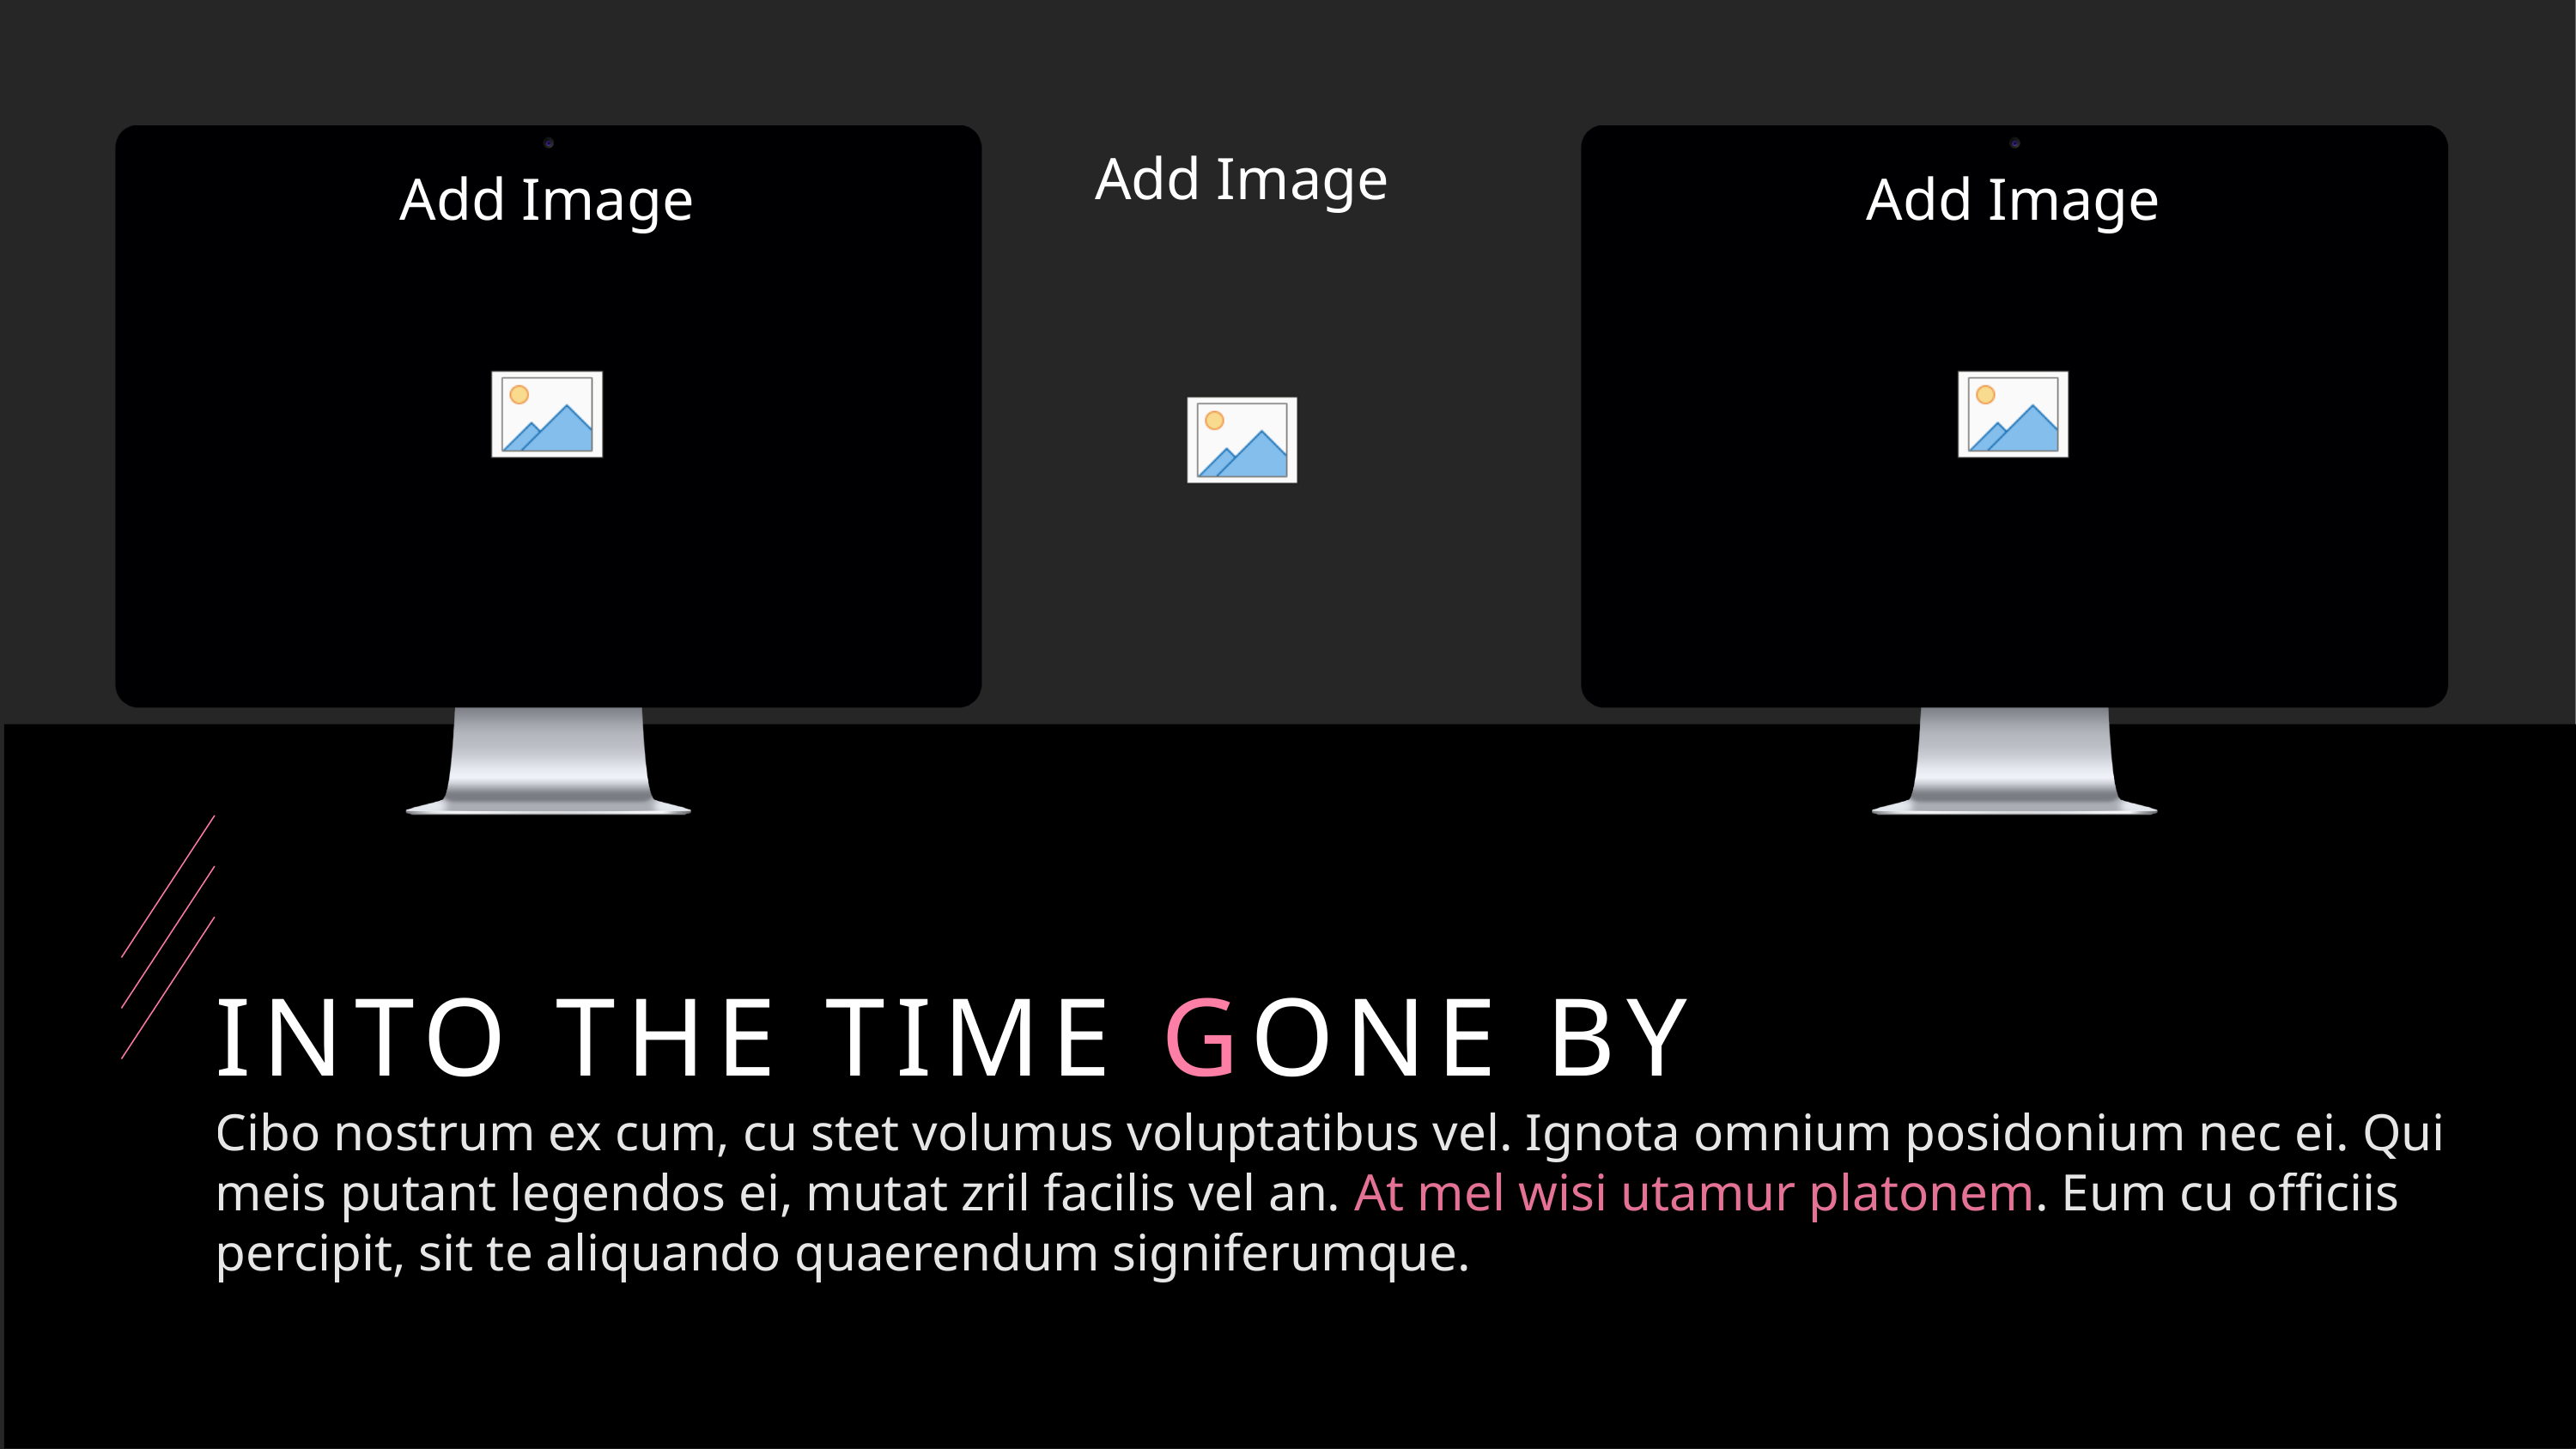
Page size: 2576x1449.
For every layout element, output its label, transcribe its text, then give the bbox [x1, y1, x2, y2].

list Cibo nostrum ex cum, cu stet volumus voluptatibus vel. Ignota omnium posidonium nec ei. Qui meis putant legendos ei, mutat zril facilis vel an. At mel wisi utamur platonem. Eum cu officiis percipit, sit te aliquando quaerendum signiferumque. [192, 1088, 2475, 1363]
title INTO THE TIME GONE BY [192, 957, 2475, 1088]
picture [30, 125, 2531, 833]
